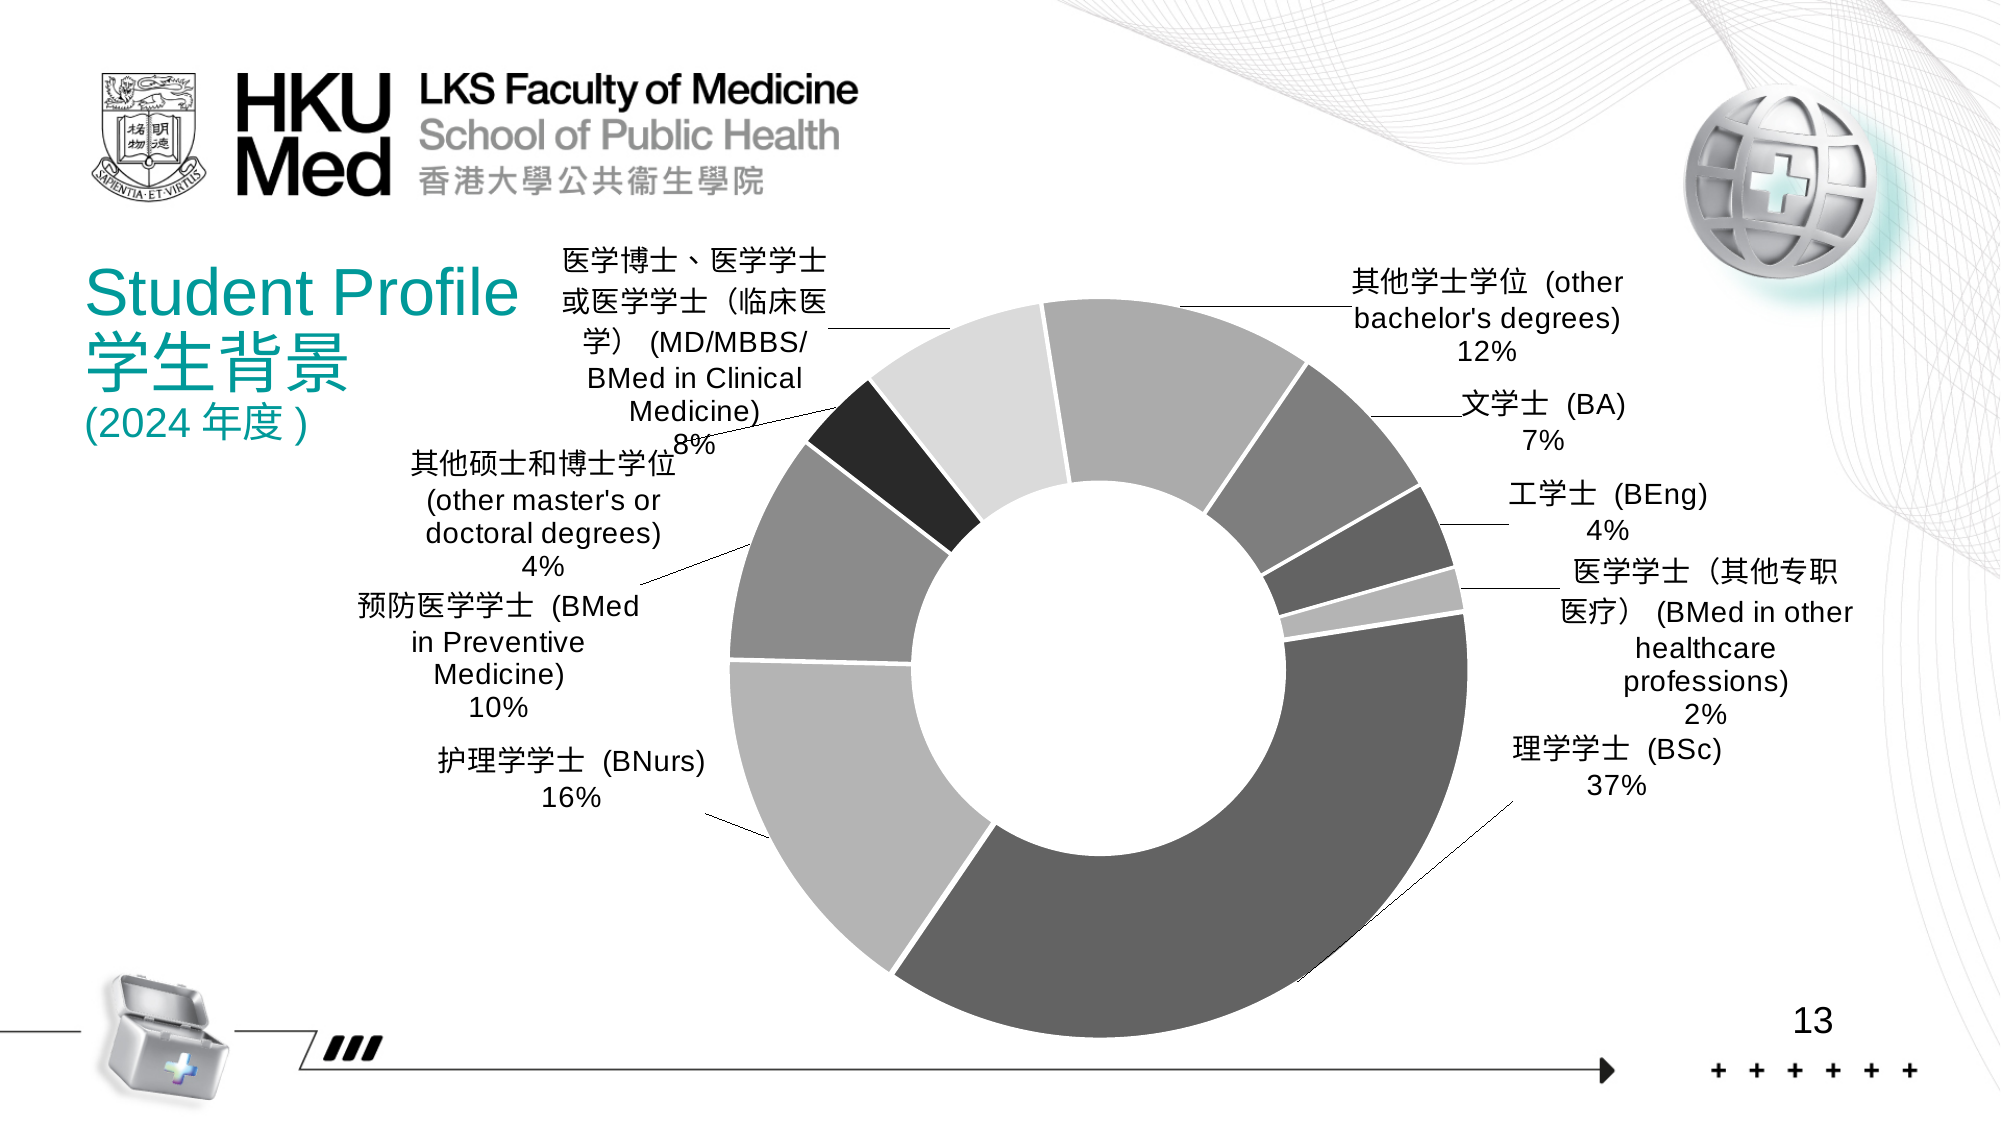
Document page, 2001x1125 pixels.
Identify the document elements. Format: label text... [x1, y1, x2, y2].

text_box Student Profile 学生背景 (2024年度) [69, 228, 1675, 455]
chart [297, 240, 1903, 1102]
picture [0, 0, 2001, 1125]
